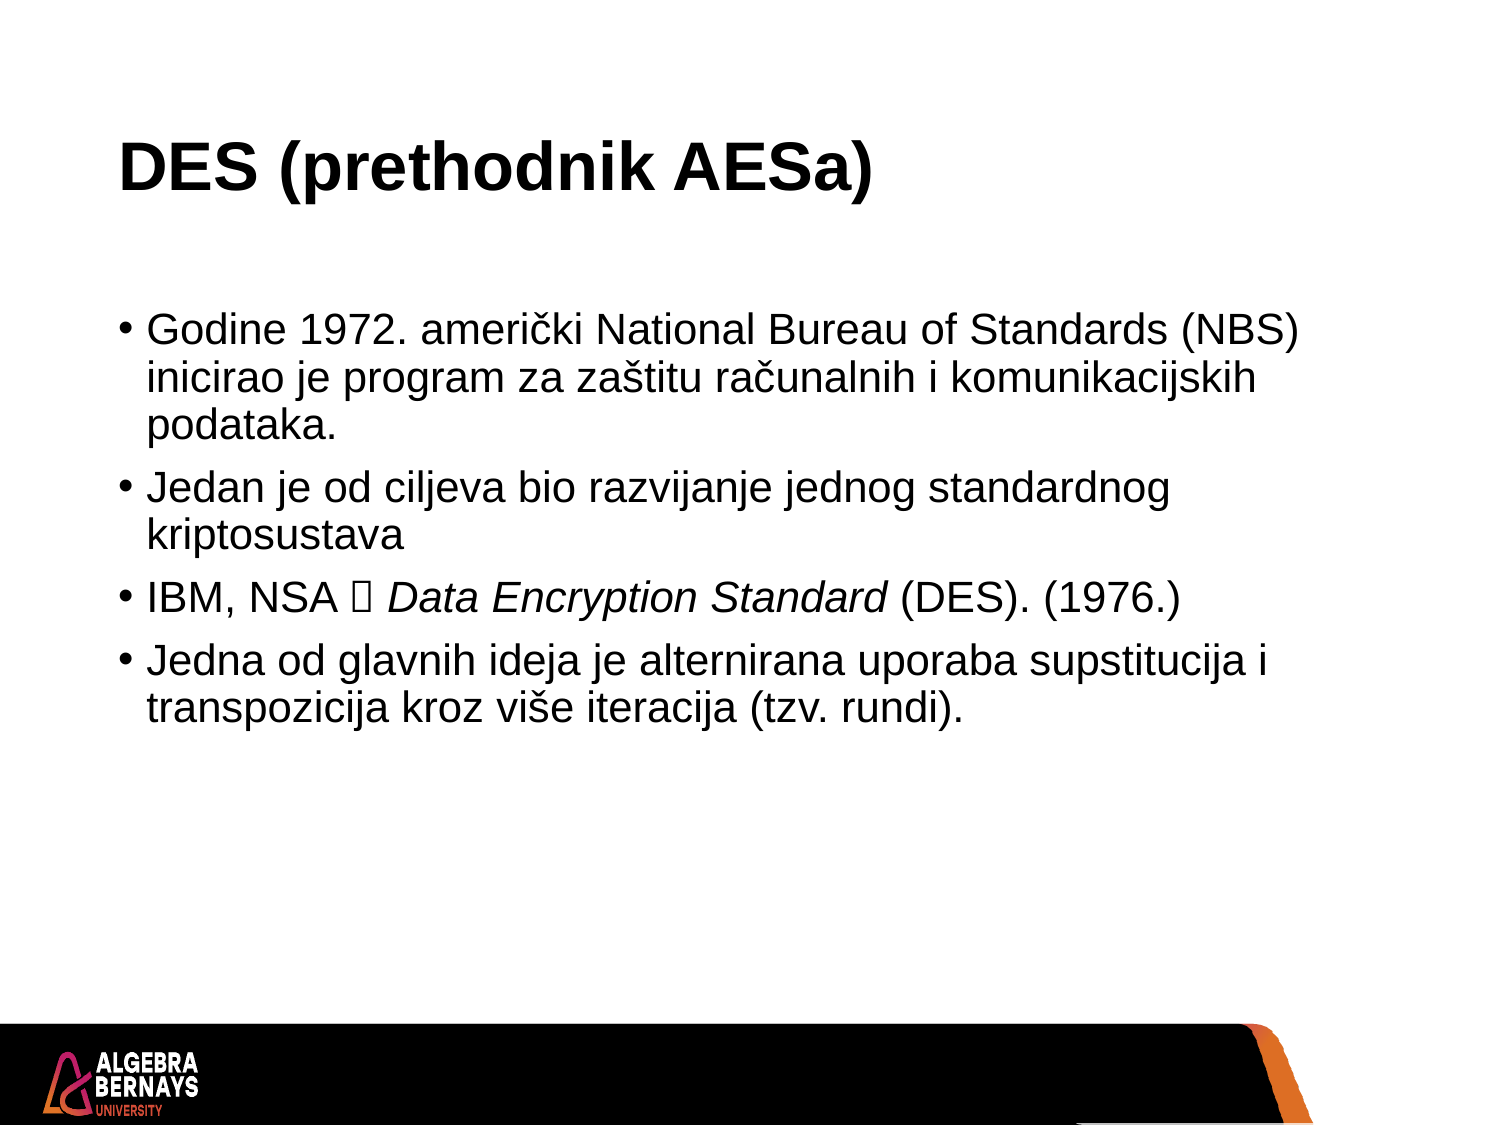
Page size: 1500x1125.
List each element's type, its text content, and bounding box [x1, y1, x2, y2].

title DES (prethodnik AESa) [103, 59, 1397, 278]
picture [0, 1023, 1468, 1125]
list Godine 1972. američki National Bureau of Standards (NBS) inicirao je program za zaštitu računalnih i komunikacijskih podataka. Jedan je od ciljeva bio razvijanje jednog standardnog kriptosustava IBM, NSA  Data Encryption Standard (DES). (1976.) Jedna od glavnih ideja je alternirana uporaba supstitucija i transpozicija kroz više iteracija (tzv. rundi). [103, 299, 1397, 1014]
